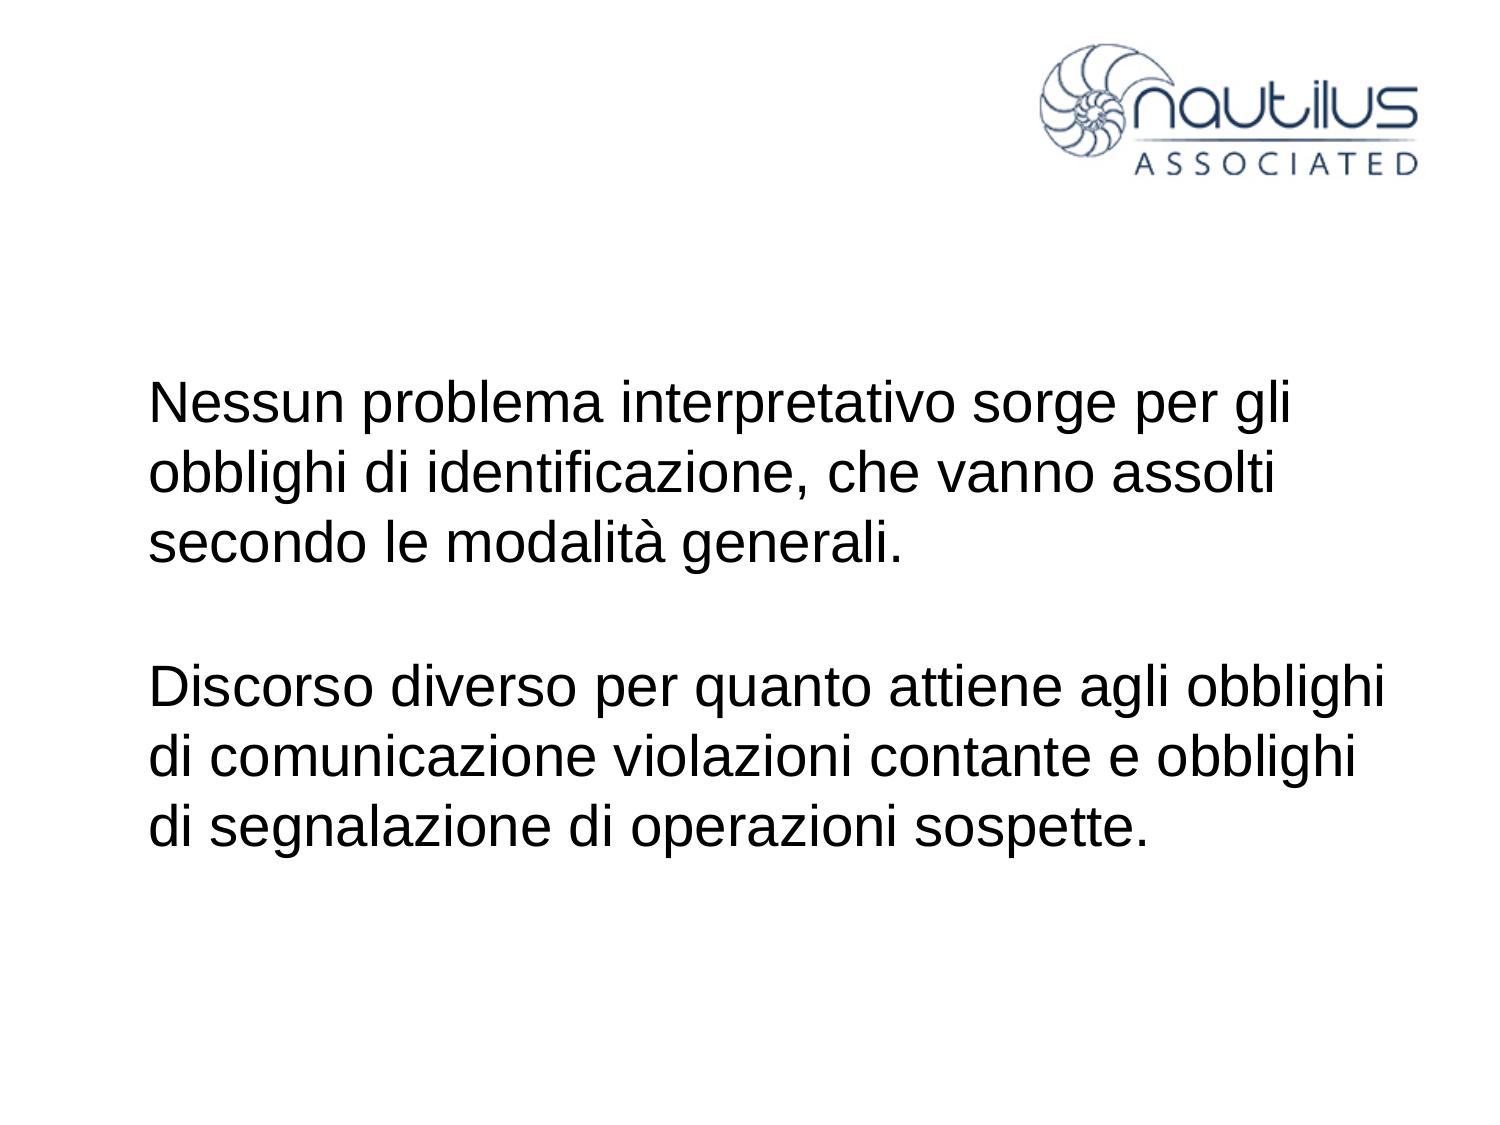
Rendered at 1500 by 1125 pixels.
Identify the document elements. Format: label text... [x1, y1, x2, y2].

picture [998, 30, 1471, 200]
text_box Nessun problema interpretativo sorge per gli obblighi di identificazione, che vanno assolti secondo le modalità generali. Discorso diverso per quanto attiene agli obblighi di comunicazione violazioni contante e obblighi di segnalazione di operazioni sospette. [87, 361, 1413, 859]
